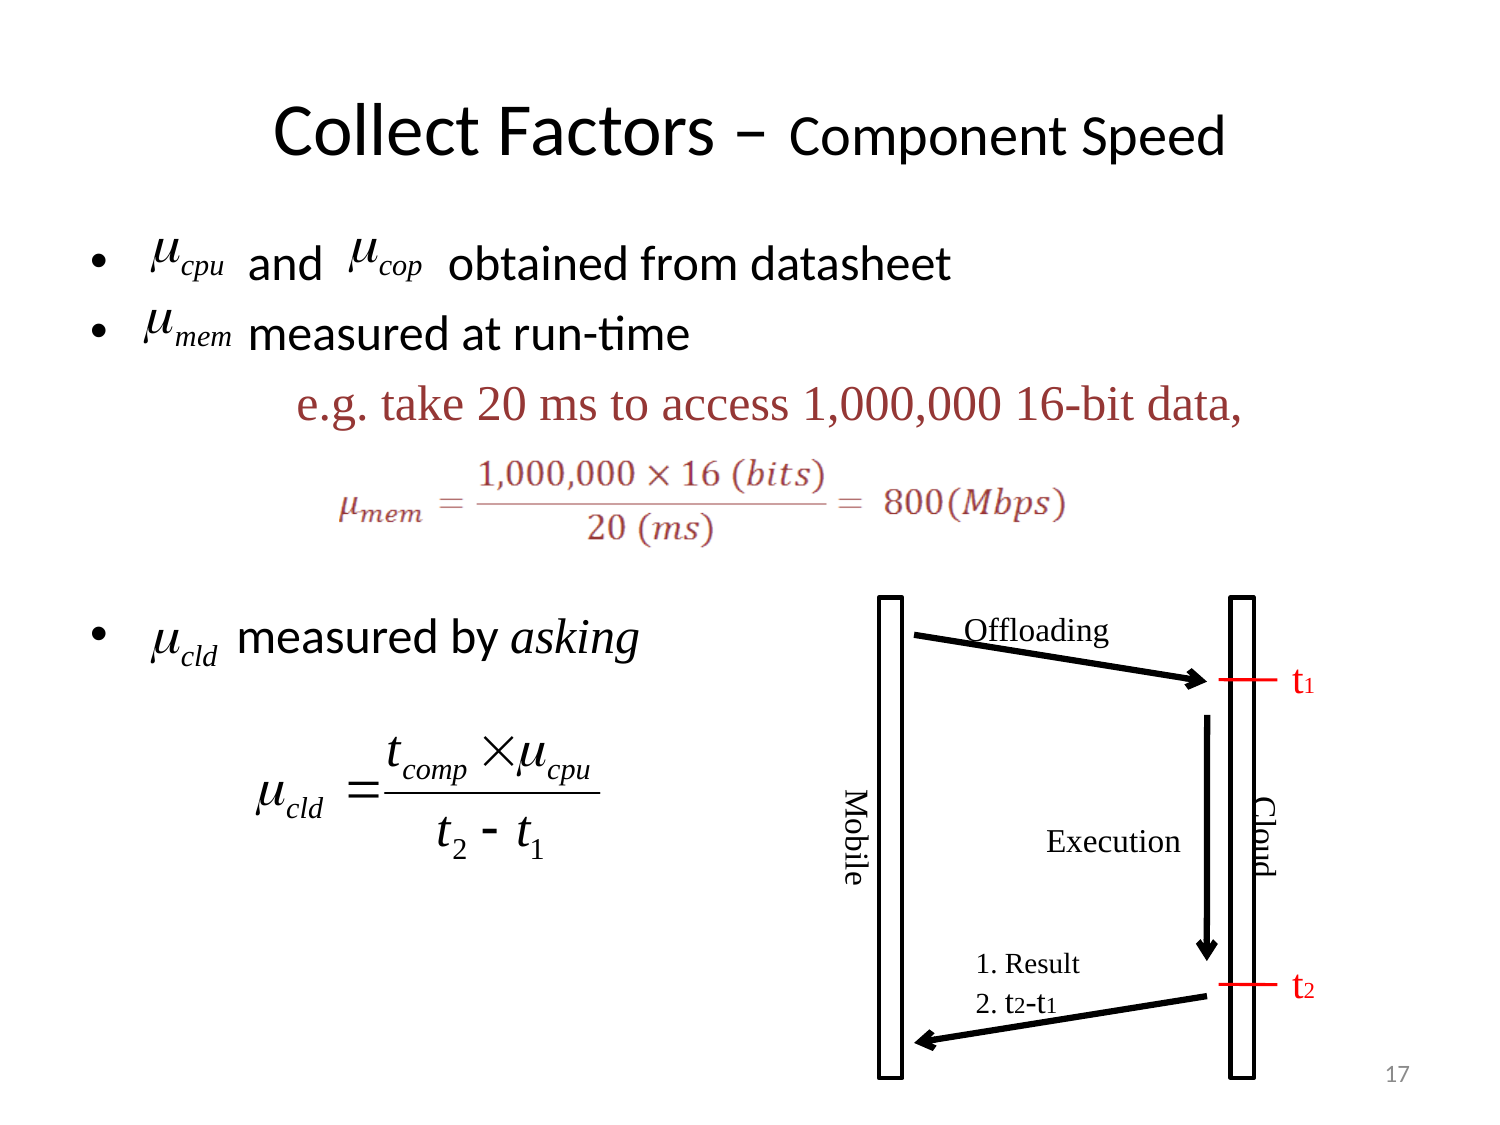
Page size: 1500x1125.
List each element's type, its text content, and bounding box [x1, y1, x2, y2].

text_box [338, 210, 434, 294]
text_box Offloading [949, 600, 1137, 633]
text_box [140, 601, 232, 680]
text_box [245, 714, 609, 871]
text_box t1 [1277, 644, 1348, 710]
text_box Cloud [1228, 994, 1256, 1080]
text_box Cloud [1228, 689, 1256, 836]
text_box 1. Result 2. t2-t1 [960, 937, 1125, 994]
slide_number 17 [1074, 1042, 1425, 1103]
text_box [134, 280, 243, 360]
text_box Execution [1031, 811, 1208, 867]
text_box Mobile [877, 595, 904, 1080]
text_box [140, 210, 236, 279]
text_box Cloud [1228, 848, 1256, 982]
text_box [913, 634, 1208, 682]
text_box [913, 995, 1208, 1044]
title Collect Factors – Component Speed [75, 45, 1425, 200]
text_box t2 [1277, 949, 1348, 1014]
picture [339, 456, 1069, 551]
list and obtained from datasheet measured at run-time e.g. take 20 ms to access 1,000,000 16-bit data, measured by asking [75, 222, 1425, 1005]
text_box Cloud [1228, 595, 1256, 678]
